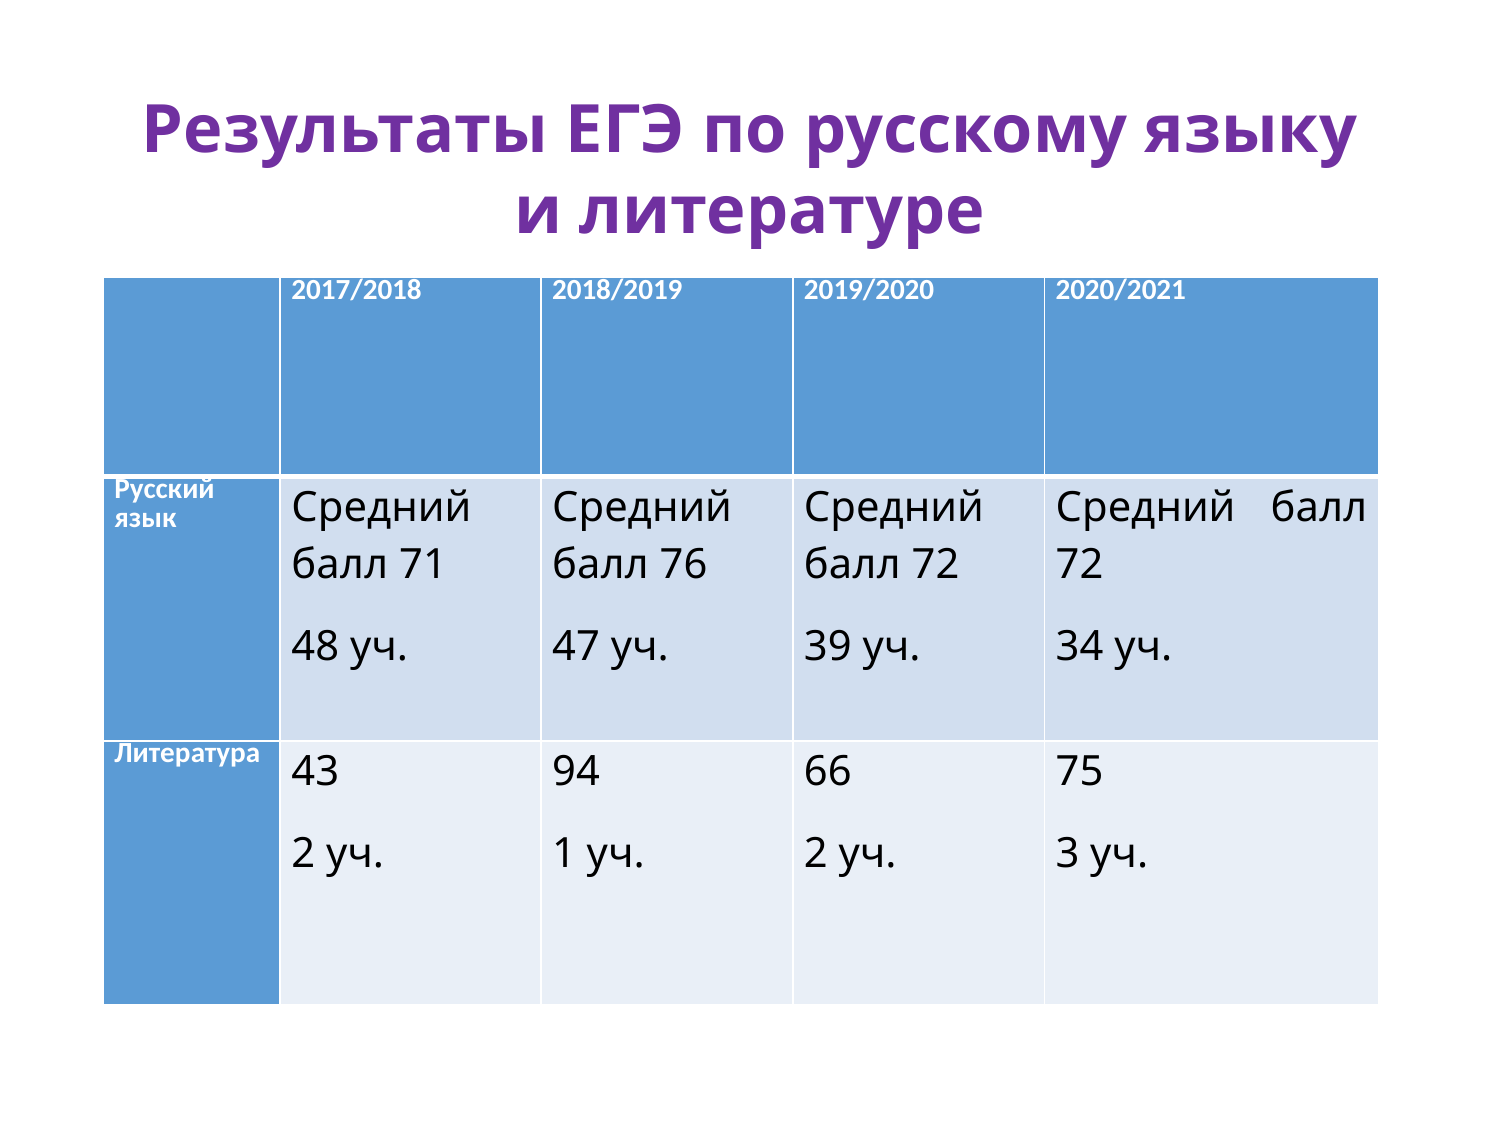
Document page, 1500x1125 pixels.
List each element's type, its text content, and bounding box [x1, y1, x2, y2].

table_header 2020/2021 [1045, 278, 1378, 474]
table_cell Литература [104, 742, 279, 1004]
table_header 2017/2018 [281, 278, 540, 474]
table_cell Средний балл 71 48 уч. [281, 479, 540, 740]
table_header 2018/2019 [542, 278, 792, 474]
table_cell 66 2 уч. [794, 742, 1044, 1004]
table_cell 43 2 уч. [281, 742, 540, 1004]
table_cell Русский язык [104, 479, 279, 740]
table_cell Средний балл 76 47 уч. [542, 479, 792, 740]
table_cell Средний балл 72 39 уч. [794, 479, 1044, 740]
title Результаты ЕГЭ по русскому языку и литературе [103, 59, 1397, 278]
table_cell 75 3 уч. [1045, 742, 1378, 1004]
table_cell Средний балл 72 34 уч. [1045, 479, 1378, 740]
table_cell 94 1 уч. [542, 742, 792, 1004]
table_header [104, 278, 279, 474]
table_header 2019/2020 [794, 278, 1044, 474]
